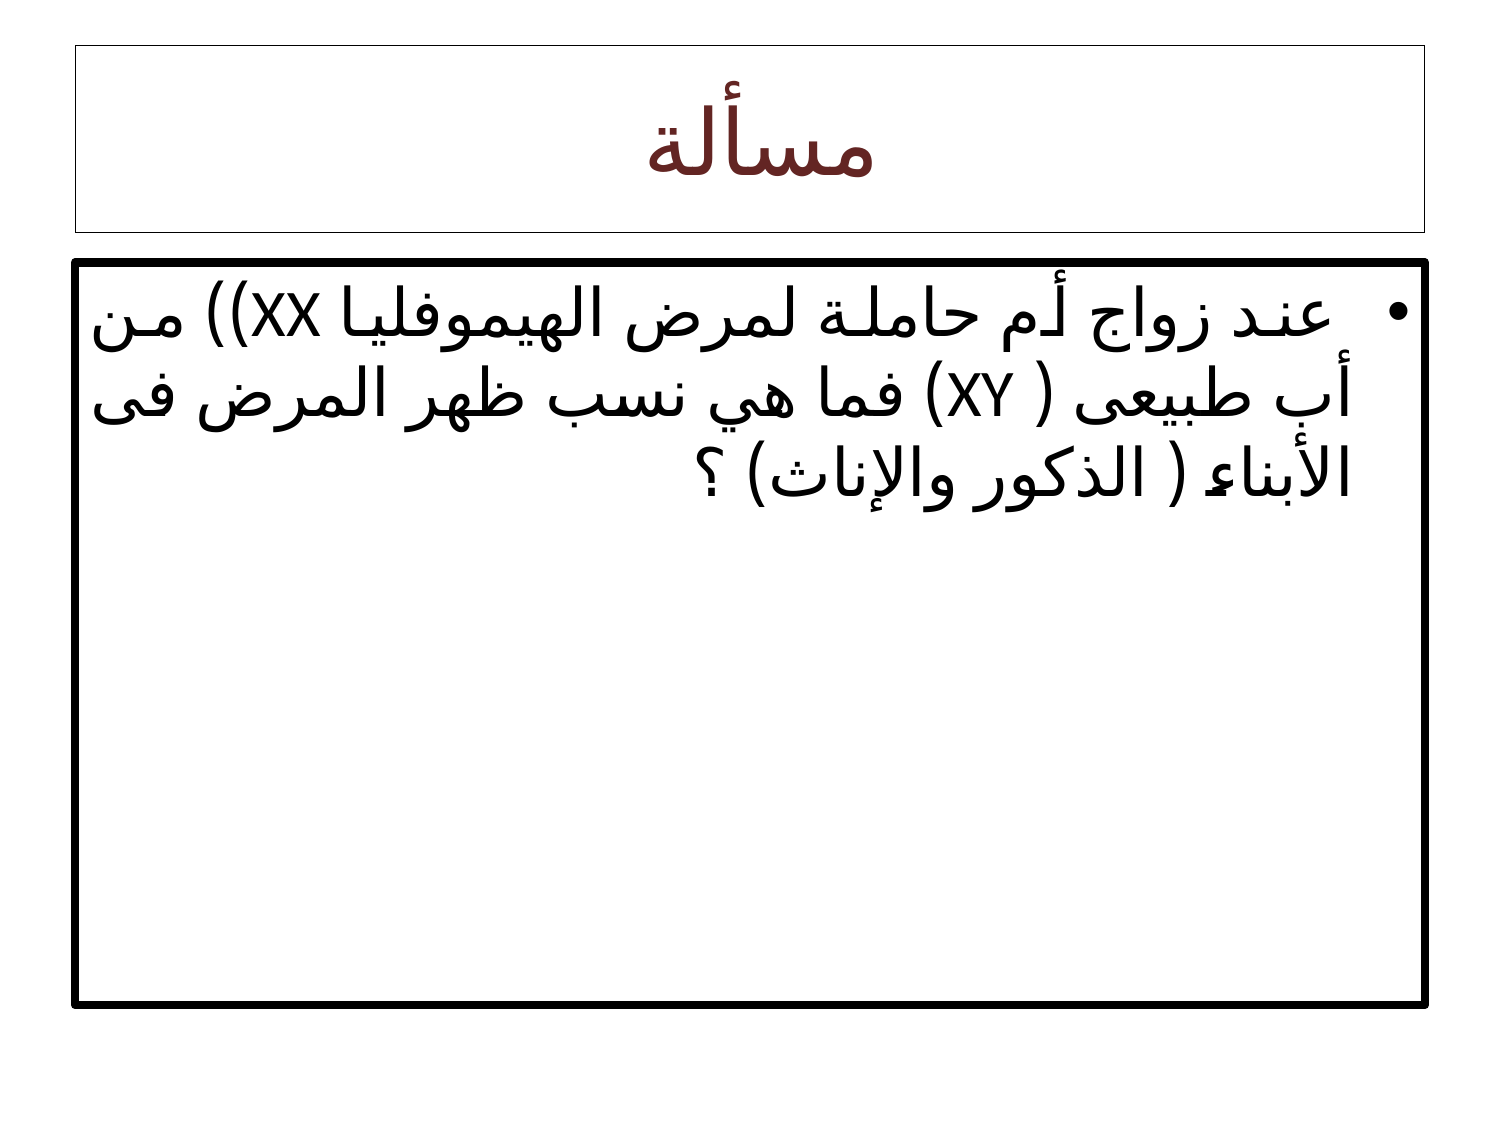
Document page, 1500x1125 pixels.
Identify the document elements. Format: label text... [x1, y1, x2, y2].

title مسألة [75, 45, 1425, 233]
list عند زواج أم حاملة لمرض الهيموفليا XX)) من أب طبيعى ( XY) فما هي نسب ظهر المرض فى الأبناء ( الذكور والإناث) ؟ [75, 262, 1425, 1005]
